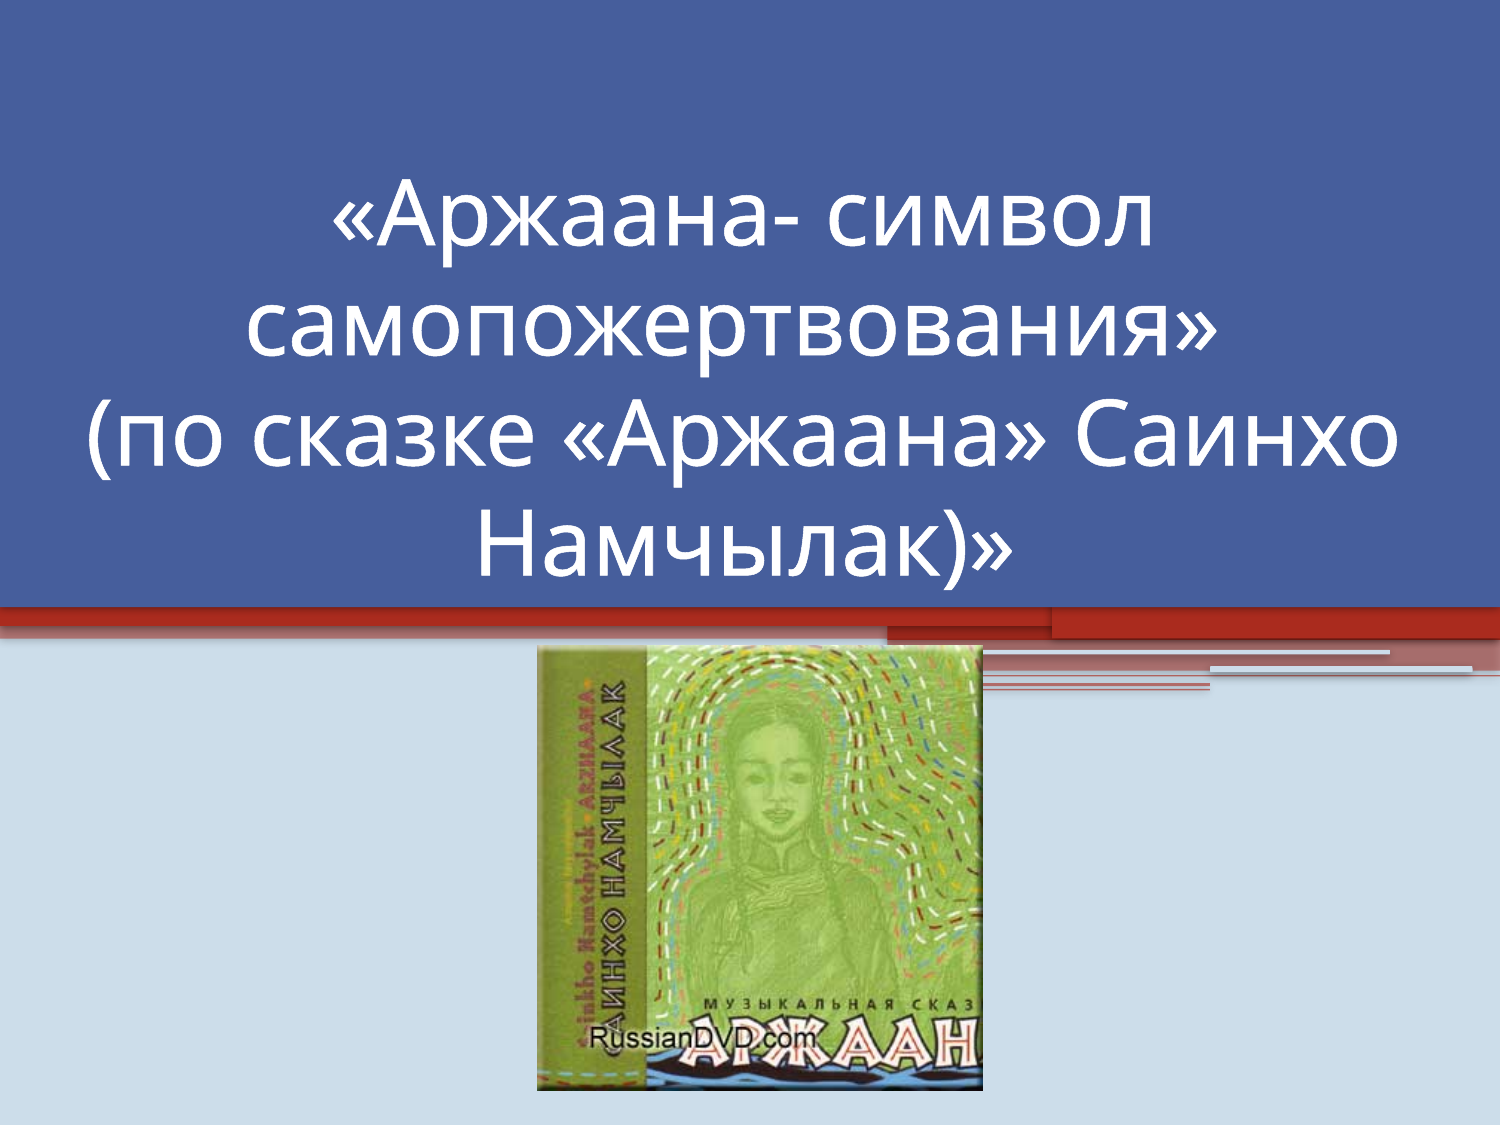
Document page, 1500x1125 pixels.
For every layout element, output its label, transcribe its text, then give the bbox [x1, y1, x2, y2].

picture [537, 644, 983, 1091]
title «Аржаана- символ самопожертвования» (по сказке «Аржаана» Саинхо Намчылак)» [41, 66, 1447, 602]
